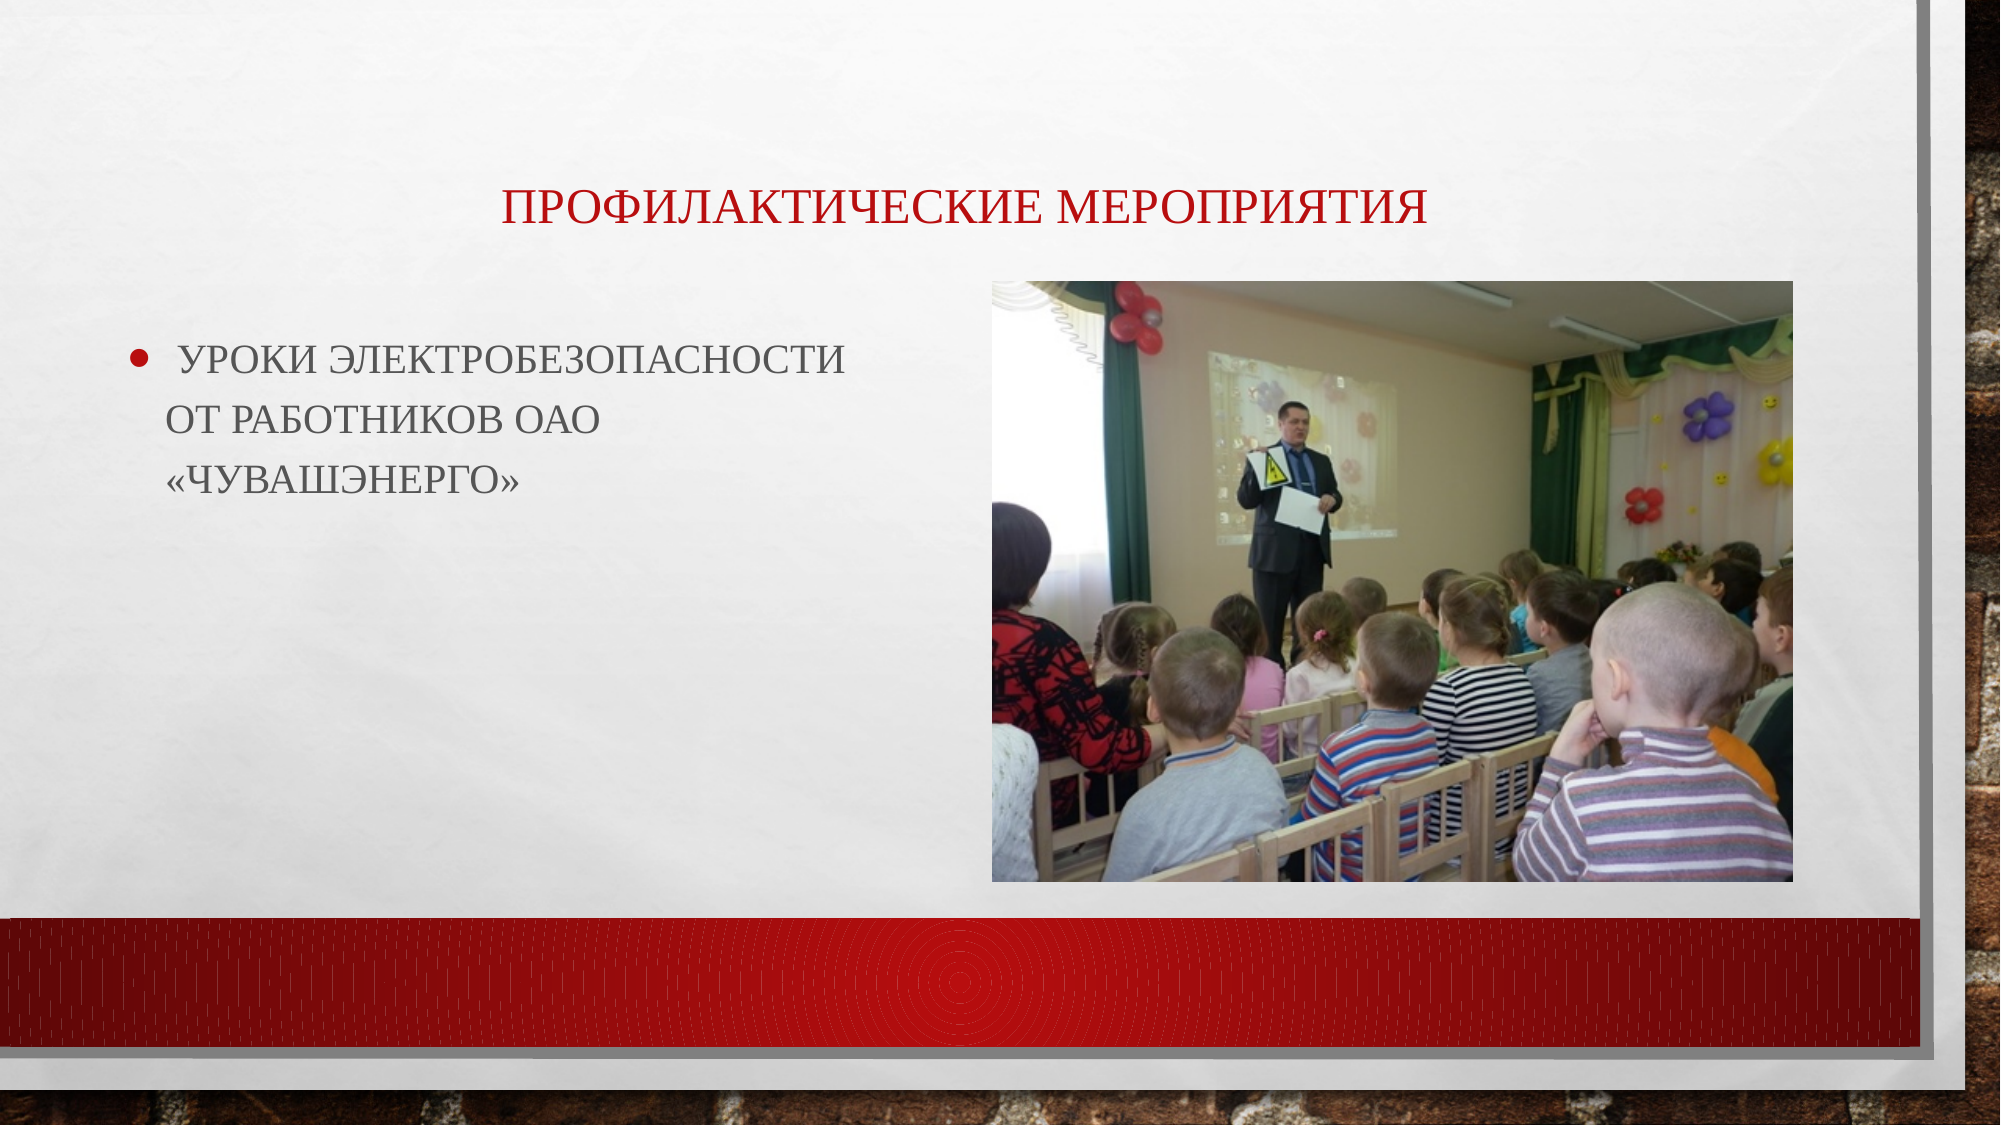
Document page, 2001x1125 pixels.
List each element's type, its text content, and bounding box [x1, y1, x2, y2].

title Профилактические мероприятия [112, 112, 1818, 303]
list урокИ электробезопасности от работников ОАО «Чувашэнерго» [112, 314, 875, 849]
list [992, 281, 1793, 882]
picture [0, 0, 2000, 1125]
